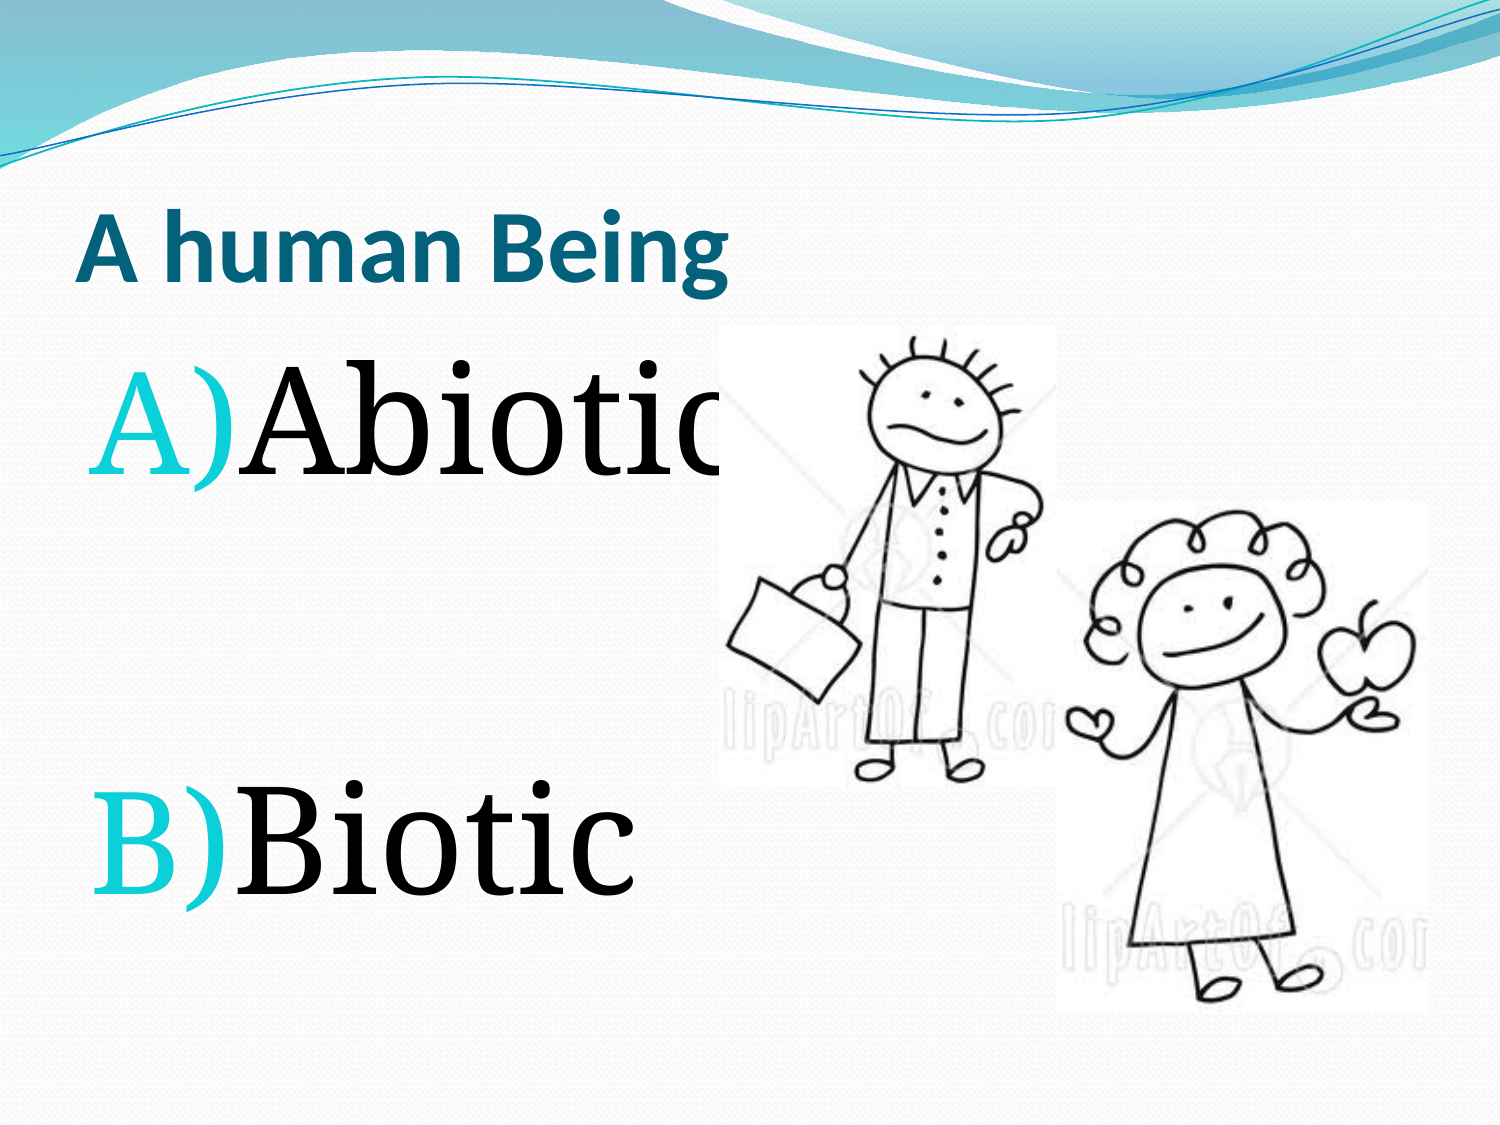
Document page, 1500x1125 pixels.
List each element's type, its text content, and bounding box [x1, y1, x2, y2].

list Abiotic Biotic [75, 317, 1425, 1038]
picture [718, 326, 1056, 788]
title A human Being [75, 115, 1425, 303]
picture [1056, 503, 1429, 1012]
